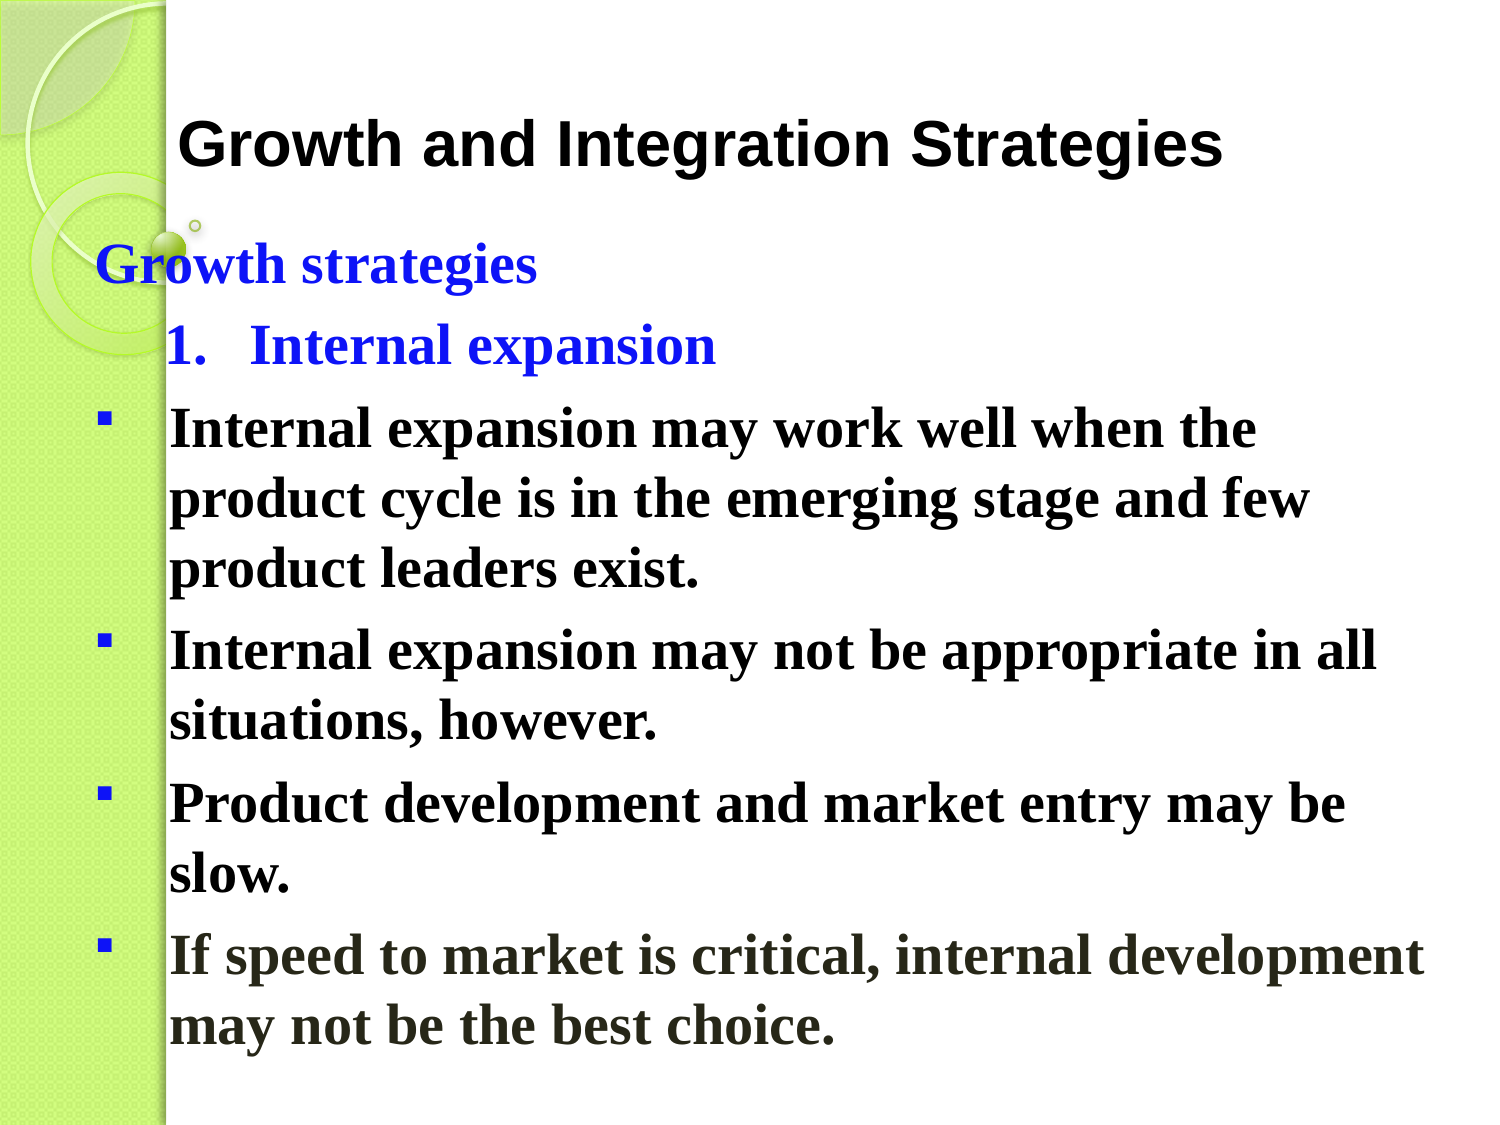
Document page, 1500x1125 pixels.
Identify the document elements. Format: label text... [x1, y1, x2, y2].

title Growth and Integration Strategies [162, 59, 1450, 188]
subtitle Growth strategies Internal expansion Internal expansion may work well when the product cycle is in the emerging stage and few product leaders exist. Internal expansion may not be appropriate in all situations, however. Product development and market entry may be slow. If speed to market is critical, internal development may not be the best choice. [75, 224, 1463, 1075]
